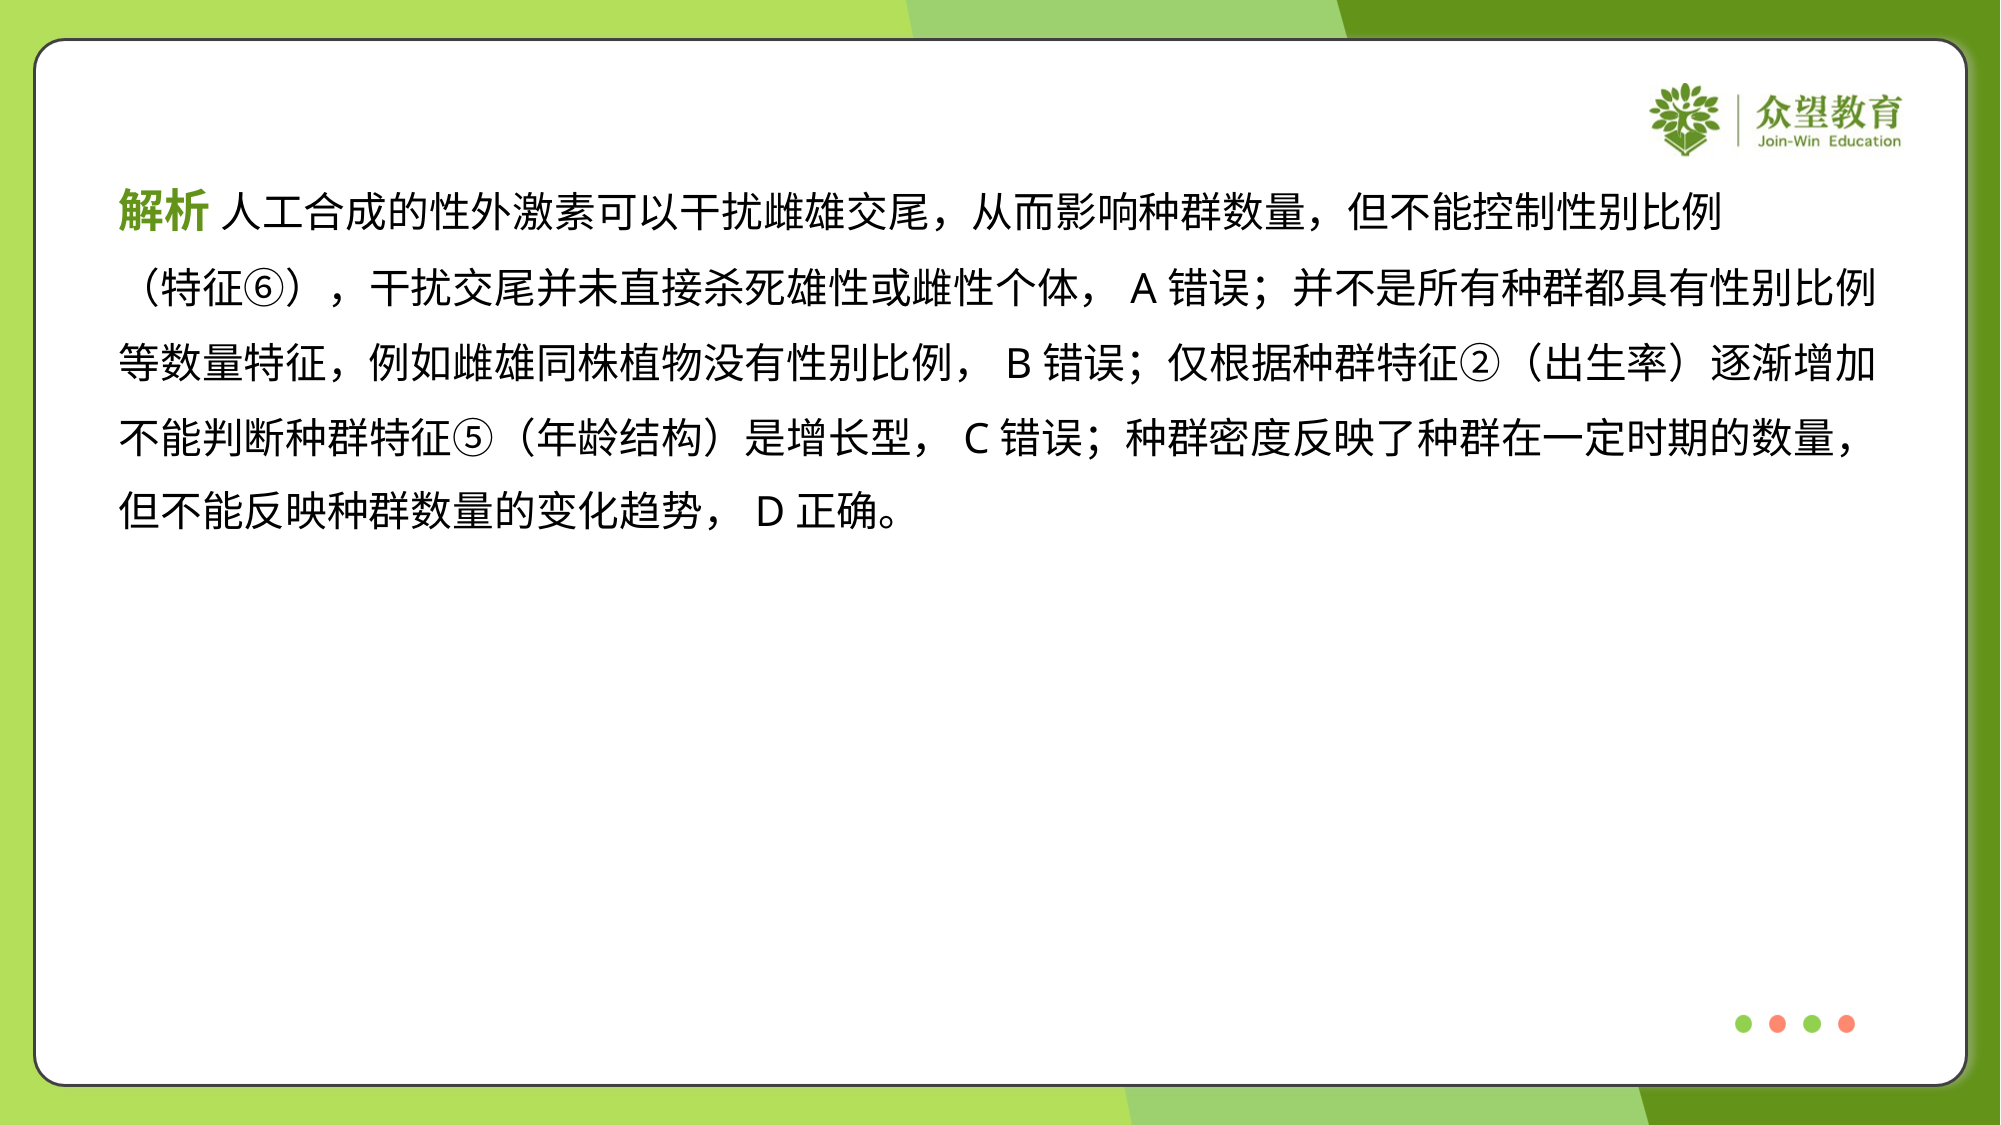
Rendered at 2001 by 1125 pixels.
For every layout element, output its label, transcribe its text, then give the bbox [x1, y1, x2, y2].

text_box 解析 人工合成的性外激素可以干扰雌雄交尾，从而影响种群数量，但不能控制性别比例 （特征⑥），干扰交尾并未直接杀死雄性或雌性个体，A错误；并不是所有种群都具有性别比例 等数量特征，例如雌雄同株植物没有性别比例，B错误；仅根据种群特征②（出生率）逐渐增加 不能判断种群特征⑤（年龄结构）是增长型，C错误；种群密度反映了种群在一定时期的数量， 但不能反映种群数量的变化趋势，D正确。 [118, 159, 1883, 527]
picture [0, 0, 2000, 1125]
